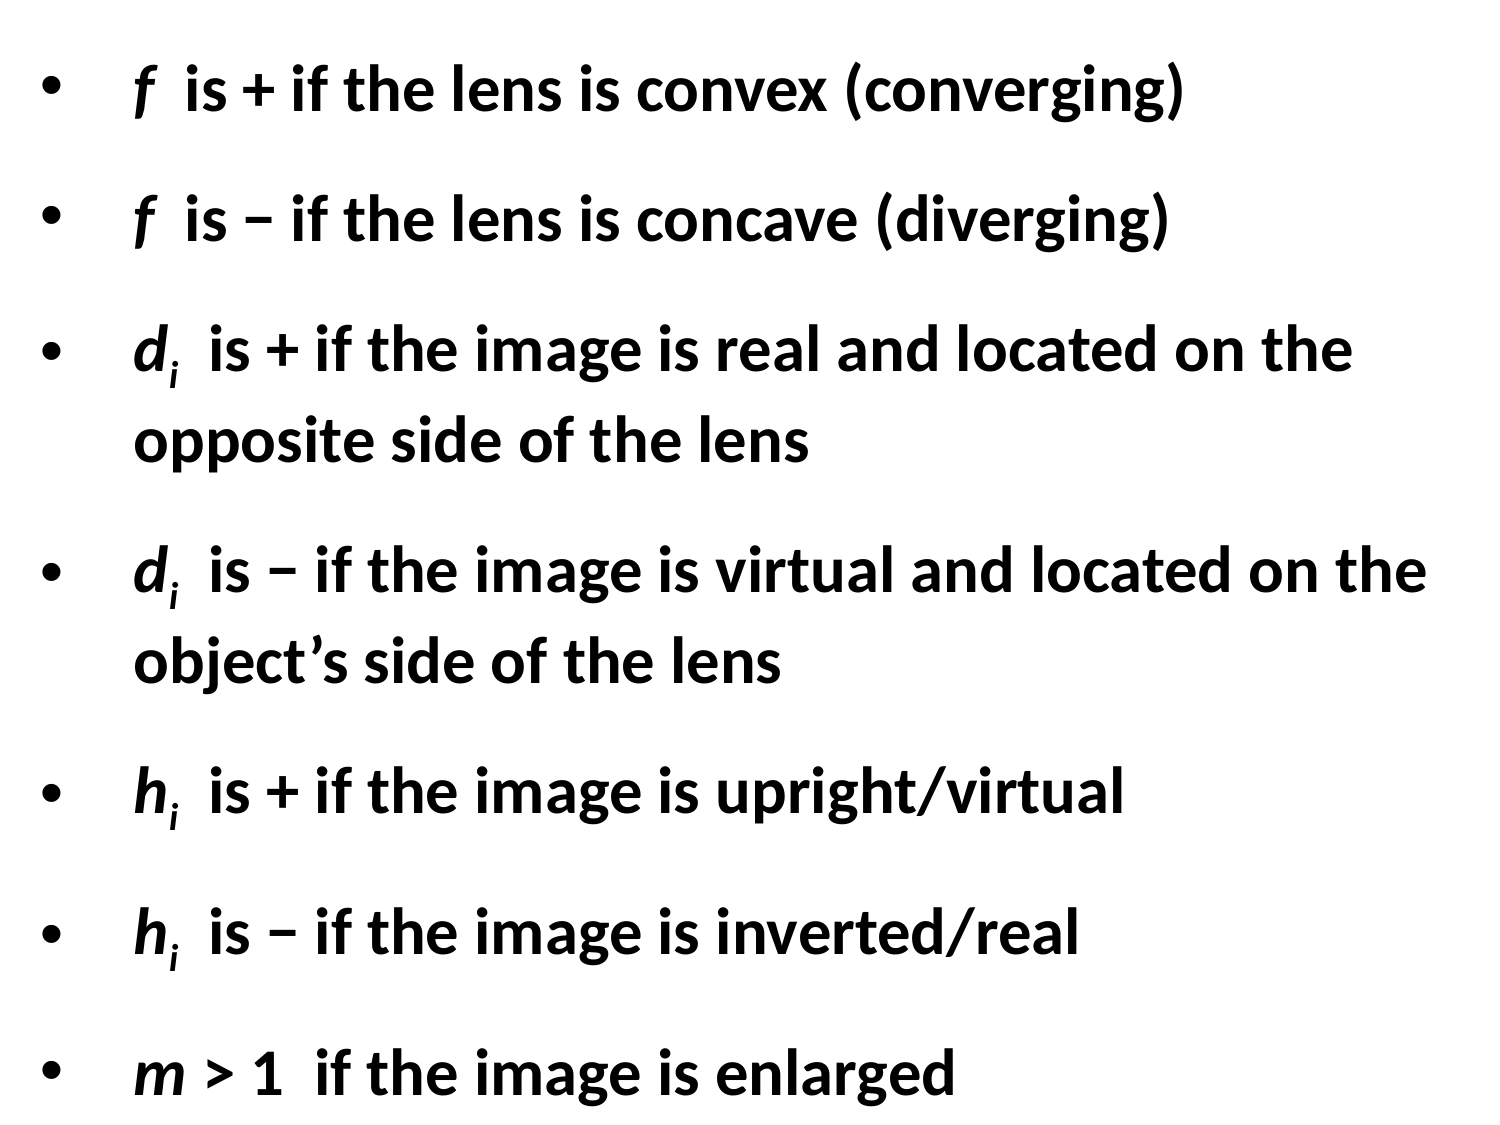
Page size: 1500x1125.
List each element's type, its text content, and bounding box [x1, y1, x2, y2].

text_box f is + if the lens is convex (converging) f is − if the lens is concave (diverging) di is + if the image is real and located on the opposite side of the lens di is − if the image is virtual and located on the object’s side of the lens hi is + if the image is upright/virtual hi is − if the image is inverted/real m > 1 if the image is enlarged [24, 37, 1475, 1117]
